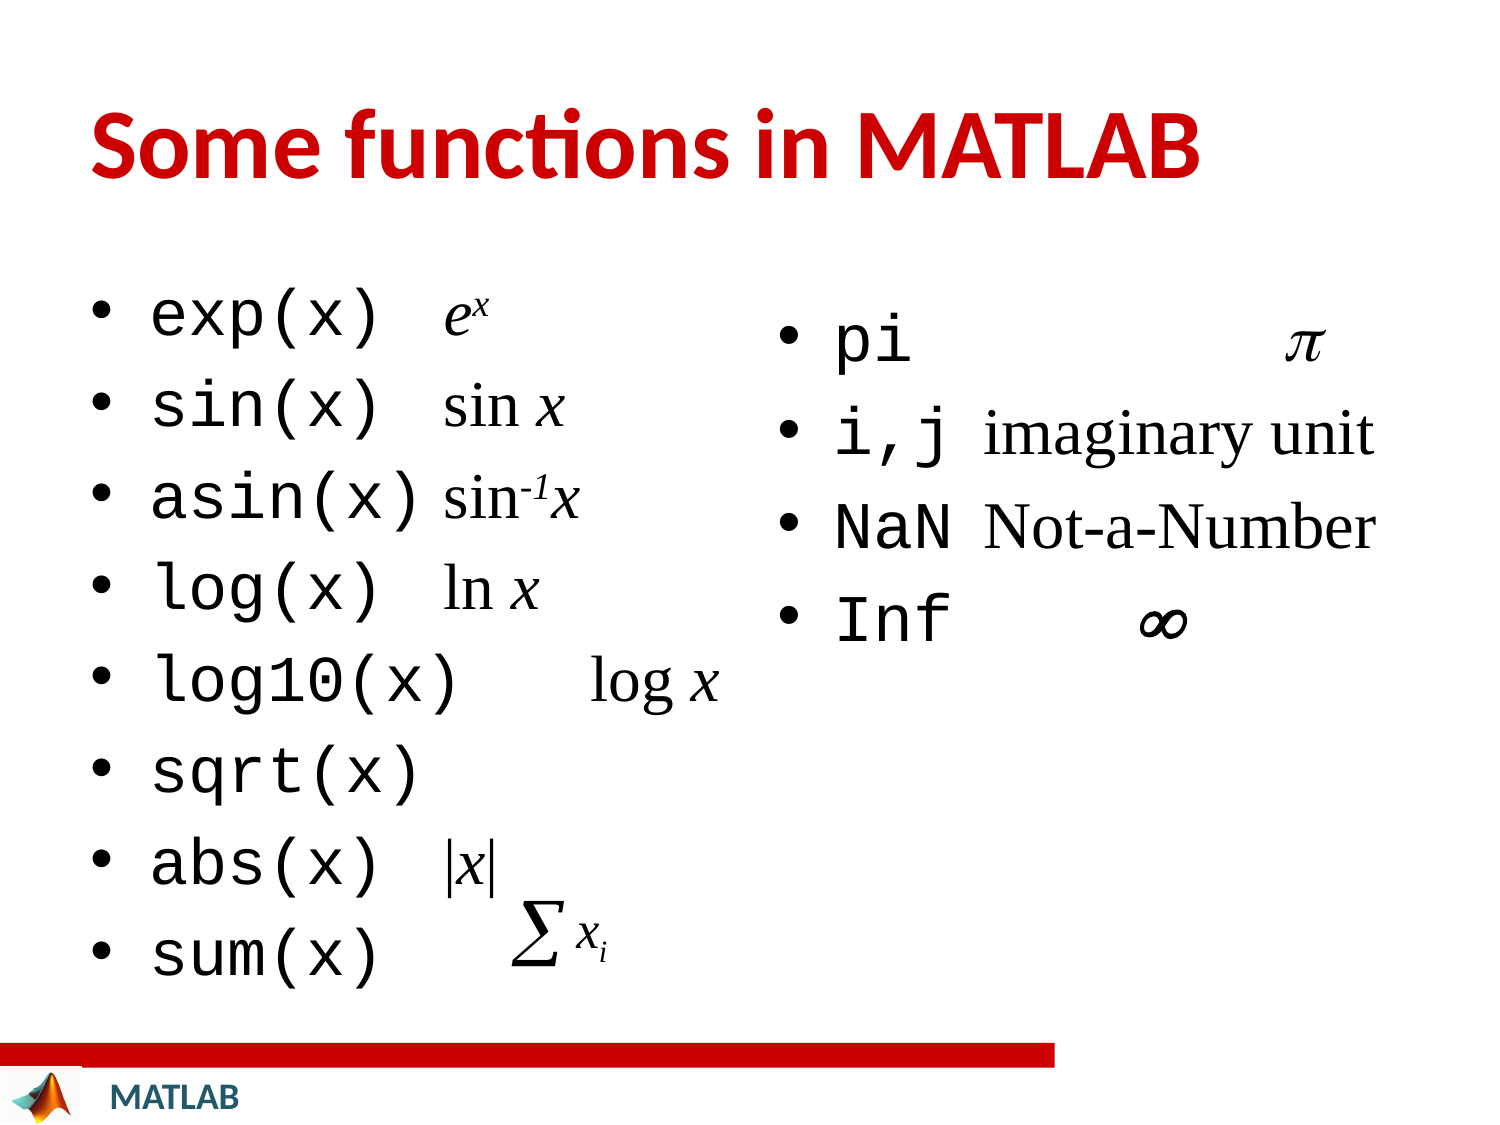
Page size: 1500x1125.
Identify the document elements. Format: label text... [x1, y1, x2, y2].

footer [0, 1042, 1055, 1068]
text_box MATLAB [94, 1064, 255, 1125]
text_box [503, 855, 621, 1021]
picture [0, 1066, 83, 1125]
title Some functions in MATLAB [75, 45, 1425, 233]
text_box pi p i,j imaginary unit NaN Not-a-Number Inf  [762, 287, 1500, 1030]
list exp(x) ex sin(x) sin x asin(x) sin-1x log(x) ln x log10(x) log x sqrt(x) abs(x) |x| sum(x) [75, 262, 739, 1005]
